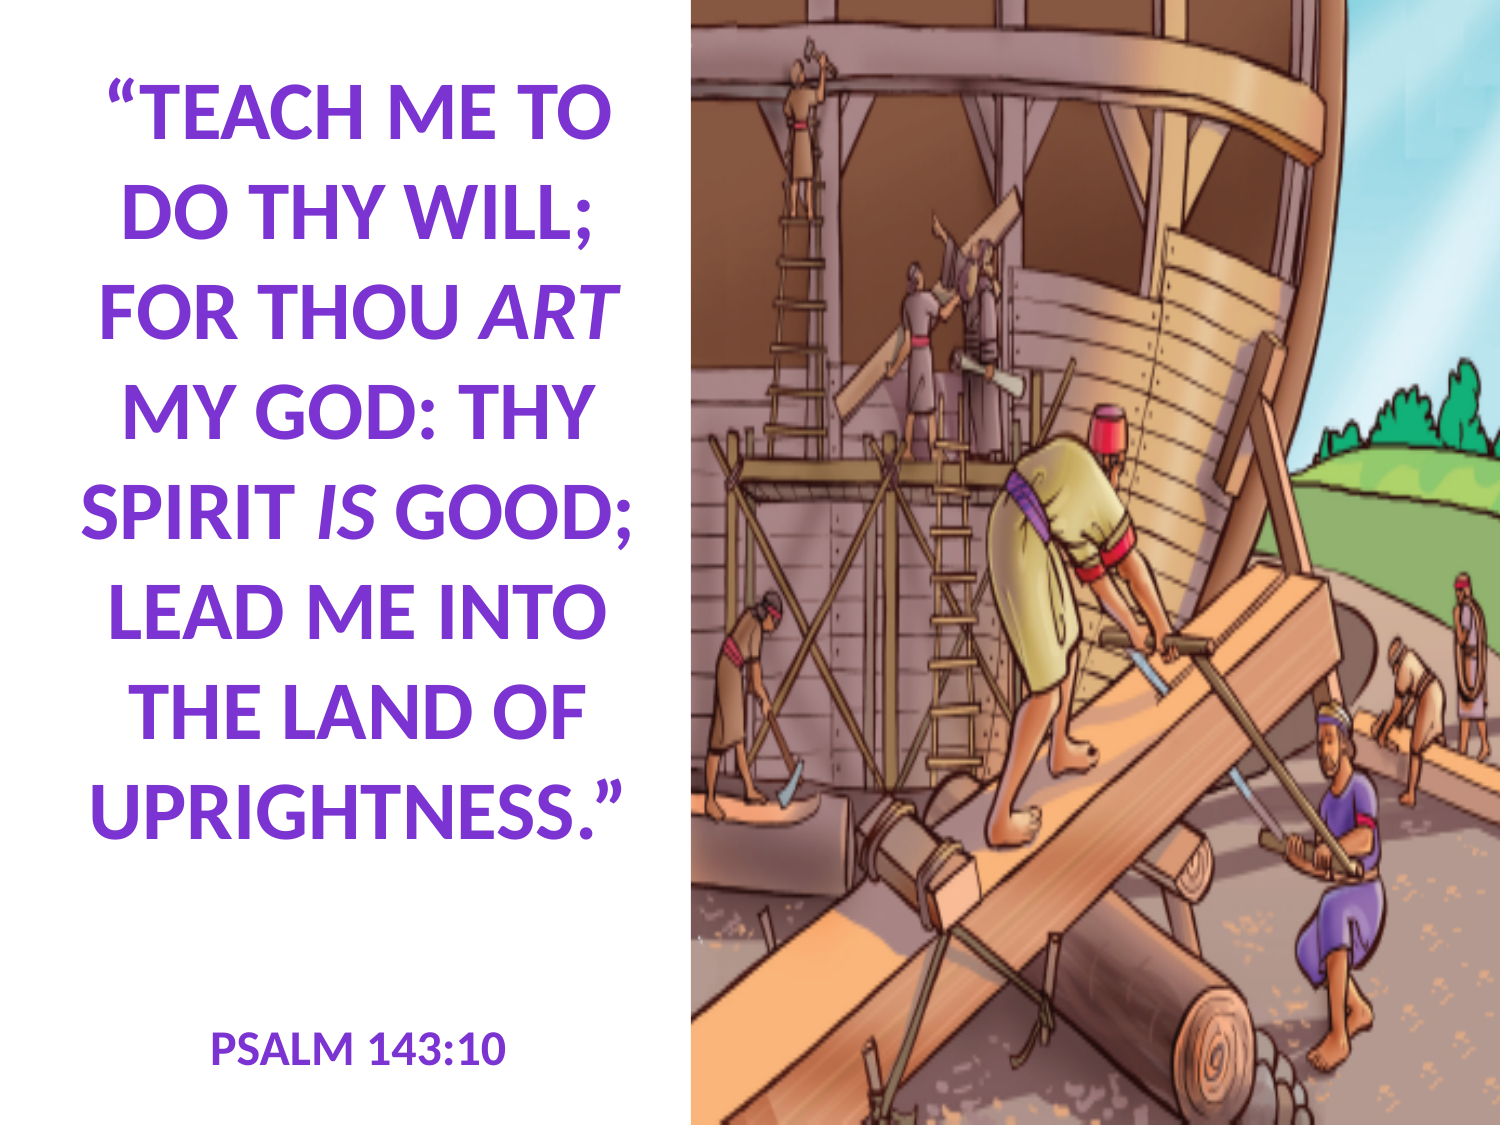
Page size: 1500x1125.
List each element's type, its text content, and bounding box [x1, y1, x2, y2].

text_box “Teach me to do thy will; for thou art my God: thy spirit is good; lead me into the land of uprightness.” Psalm 143:10 [39, 48, 677, 1084]
picture [690, 0, 1500, 1125]
